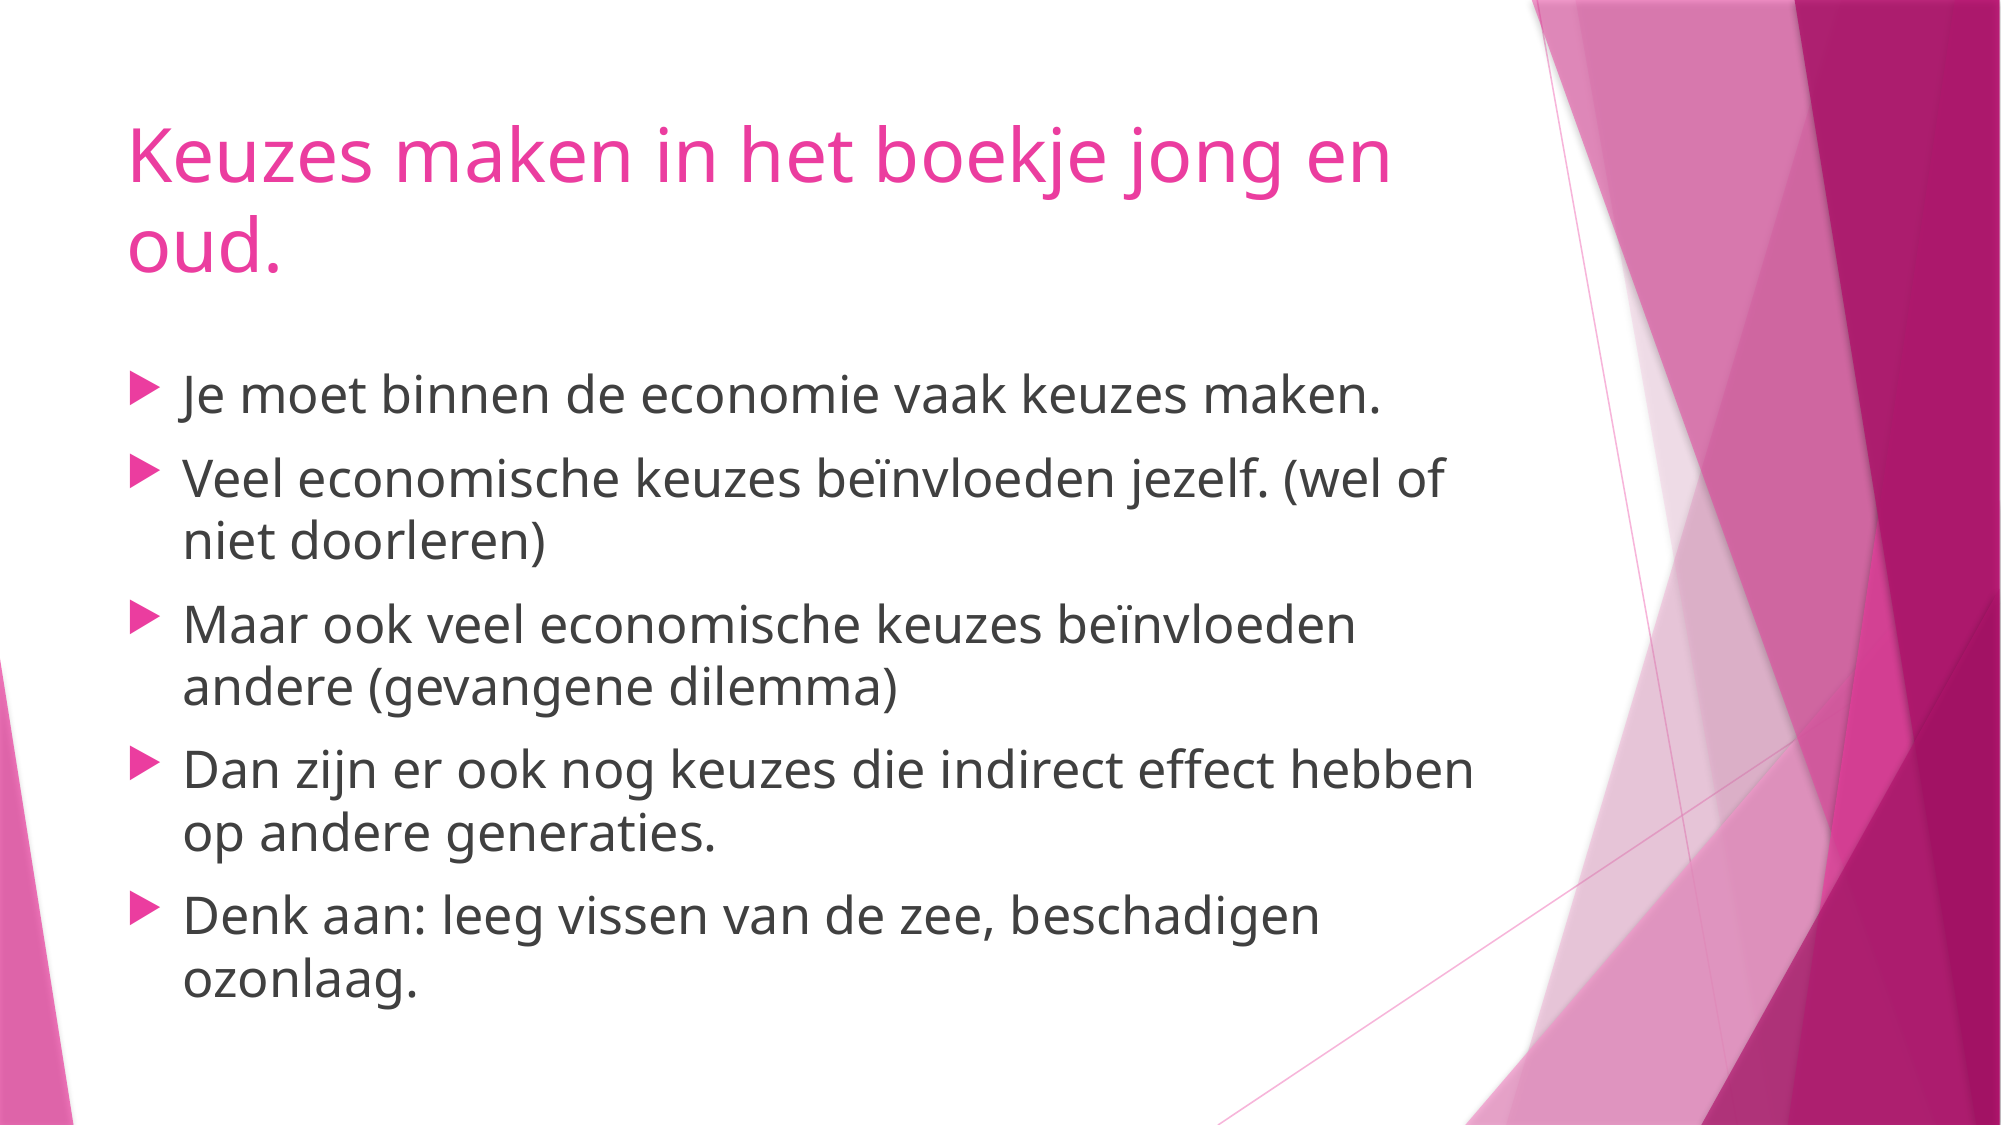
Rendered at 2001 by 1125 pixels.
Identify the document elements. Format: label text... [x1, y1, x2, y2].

title Keuzes maken in het boekje jong en oud. [111, 99, 1522, 317]
list Je moet binnen de economie vaak keuzes maken. Veel economische keuzes beïnvloeden jezelf. (wel of niet doorleren) Maar ook veel economische keuzes beïnvloeden andere (gevangene dilemma) Dan zijn er ook nog keuzes die indirect effect hebben op andere generaties. Denk aan: leeg vissen van de zee, beschadigen ozonlaag. [111, 354, 1522, 992]
